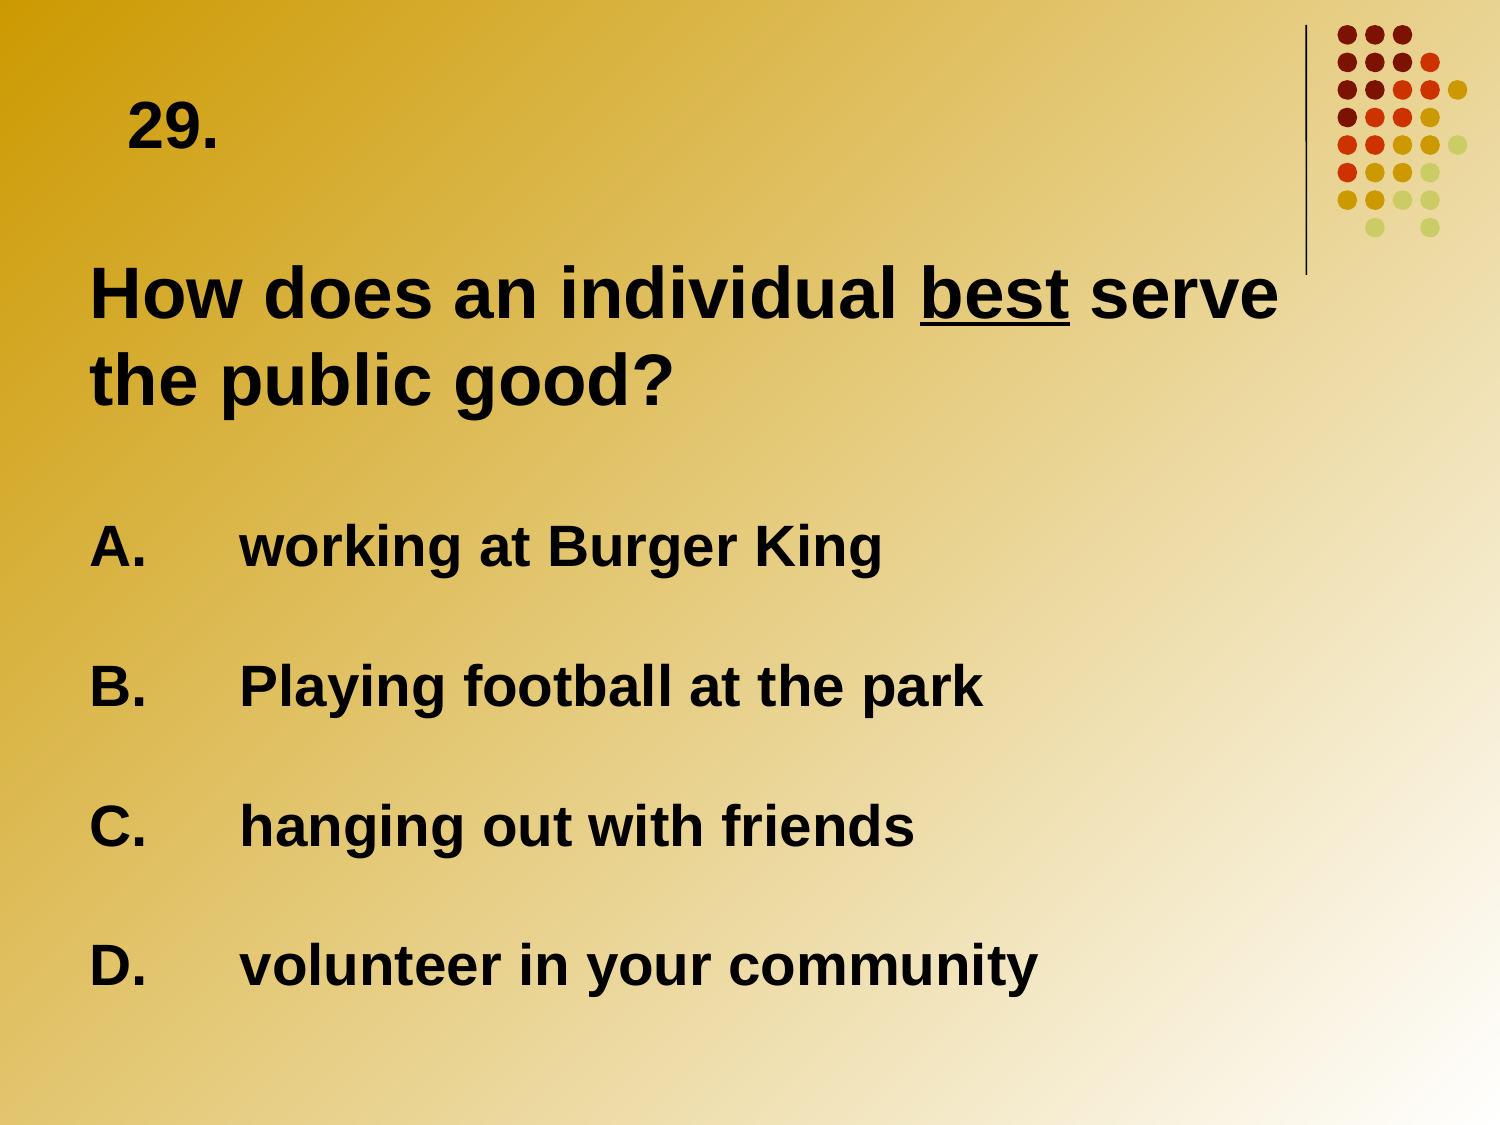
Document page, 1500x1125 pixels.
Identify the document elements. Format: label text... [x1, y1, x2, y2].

text_box 29. [112, 74, 413, 170]
text_box How does an individual best serve the public good? A. working at Burger King B. Playing football at the park C. hanging out with friends D. volunteer in your community [75, 862, 1313, 1075]
